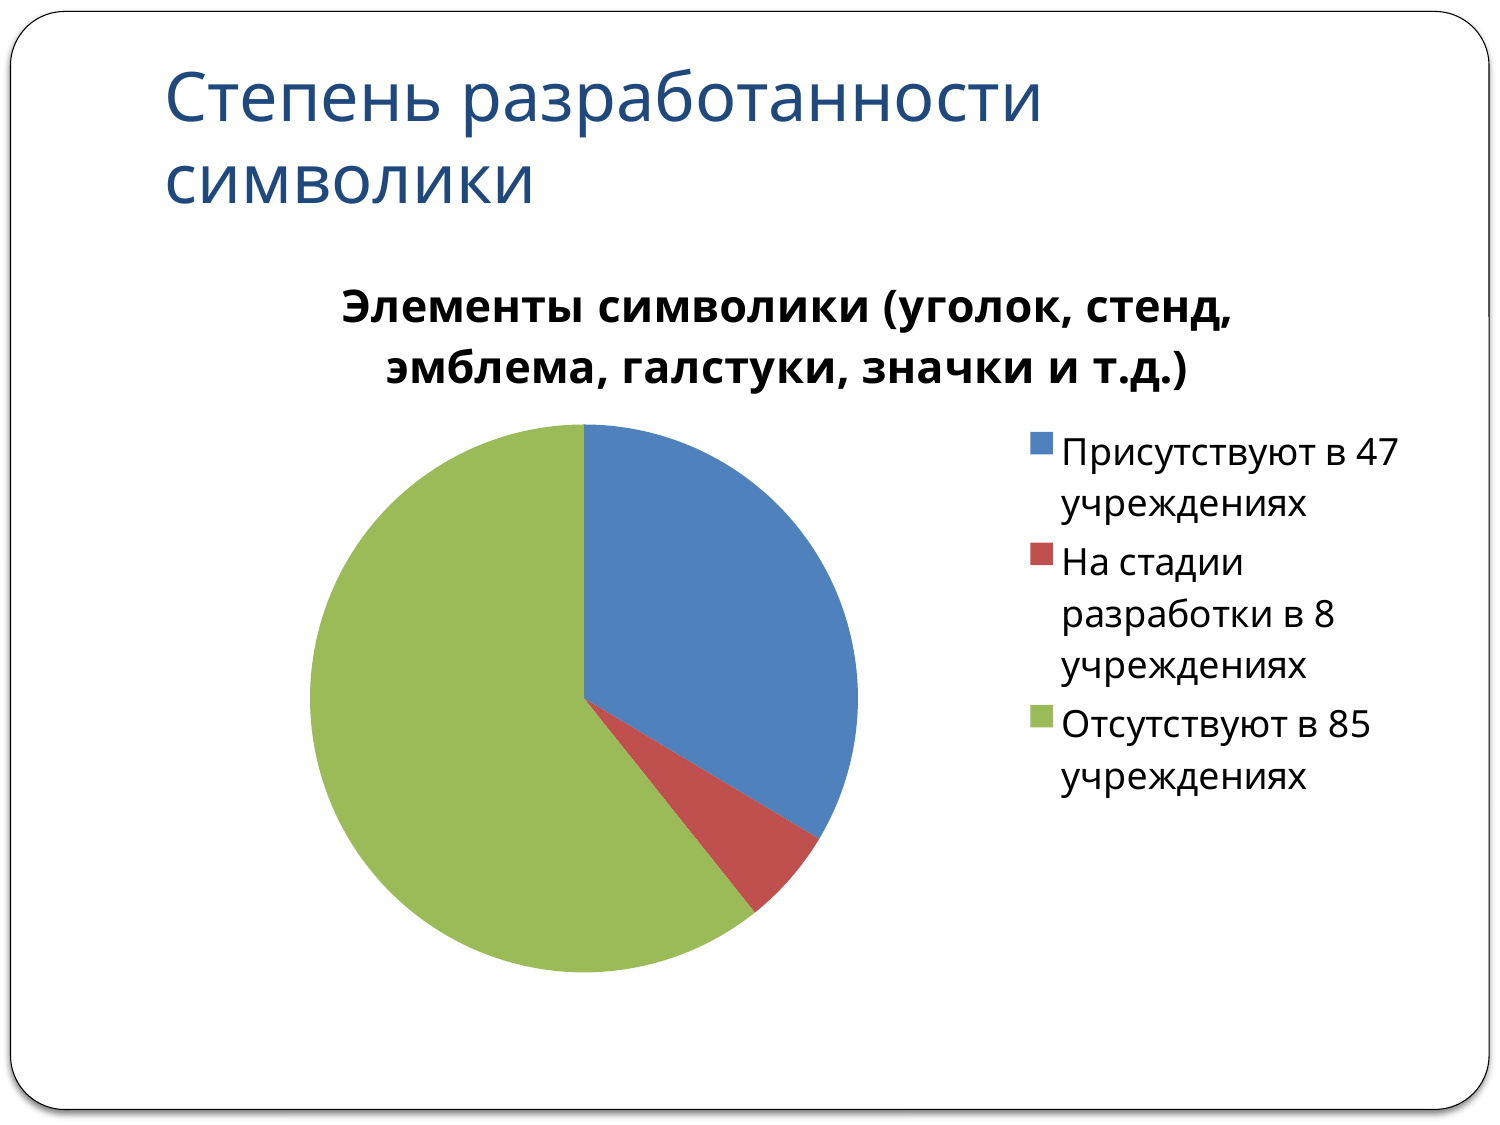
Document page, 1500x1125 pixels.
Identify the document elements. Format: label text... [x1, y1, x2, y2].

title Степень разработанности символики [150, 45, 1425, 233]
chart [149, 237, 1426, 988]
